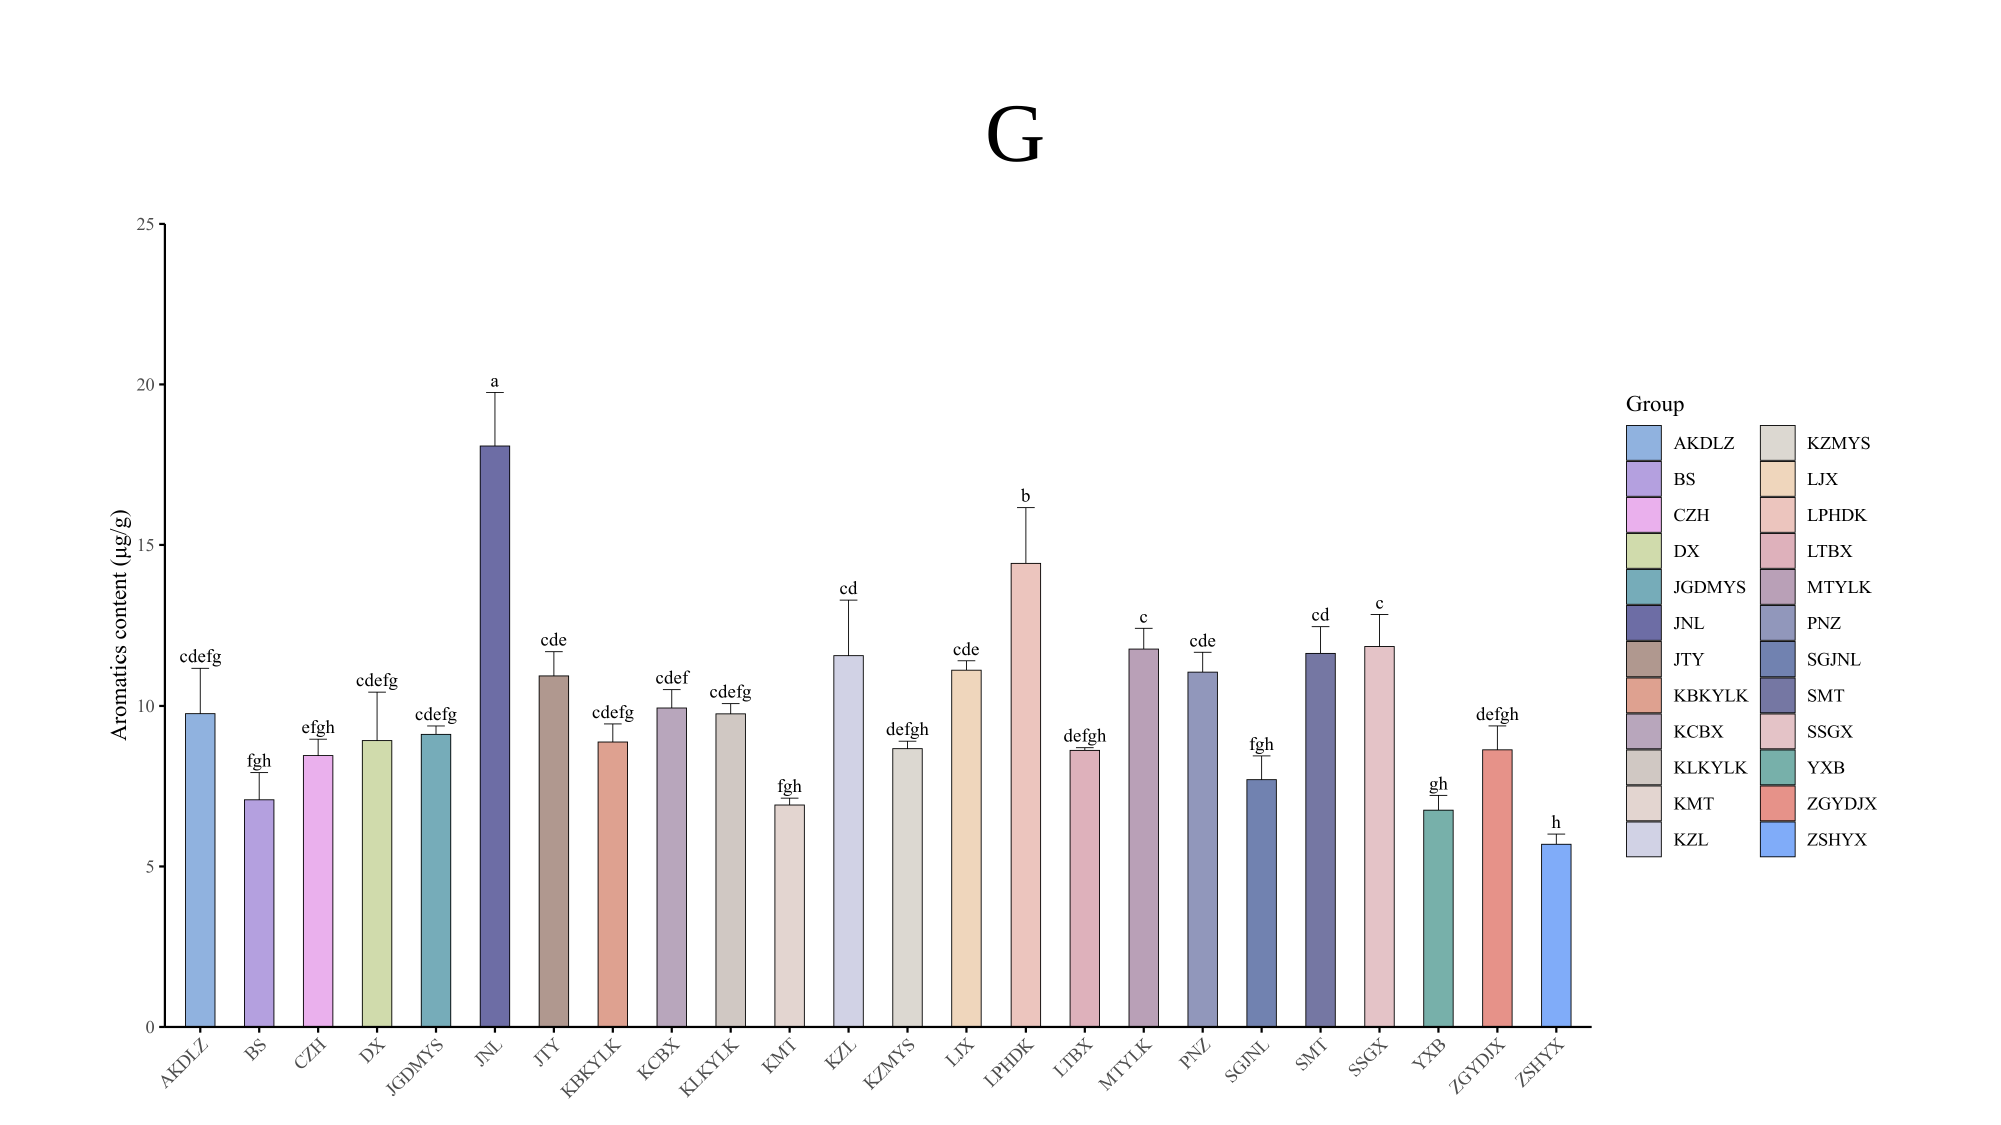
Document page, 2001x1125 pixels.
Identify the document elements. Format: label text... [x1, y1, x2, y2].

picture [99, 211, 1901, 1113]
title G [265, 12, 1766, 187]
